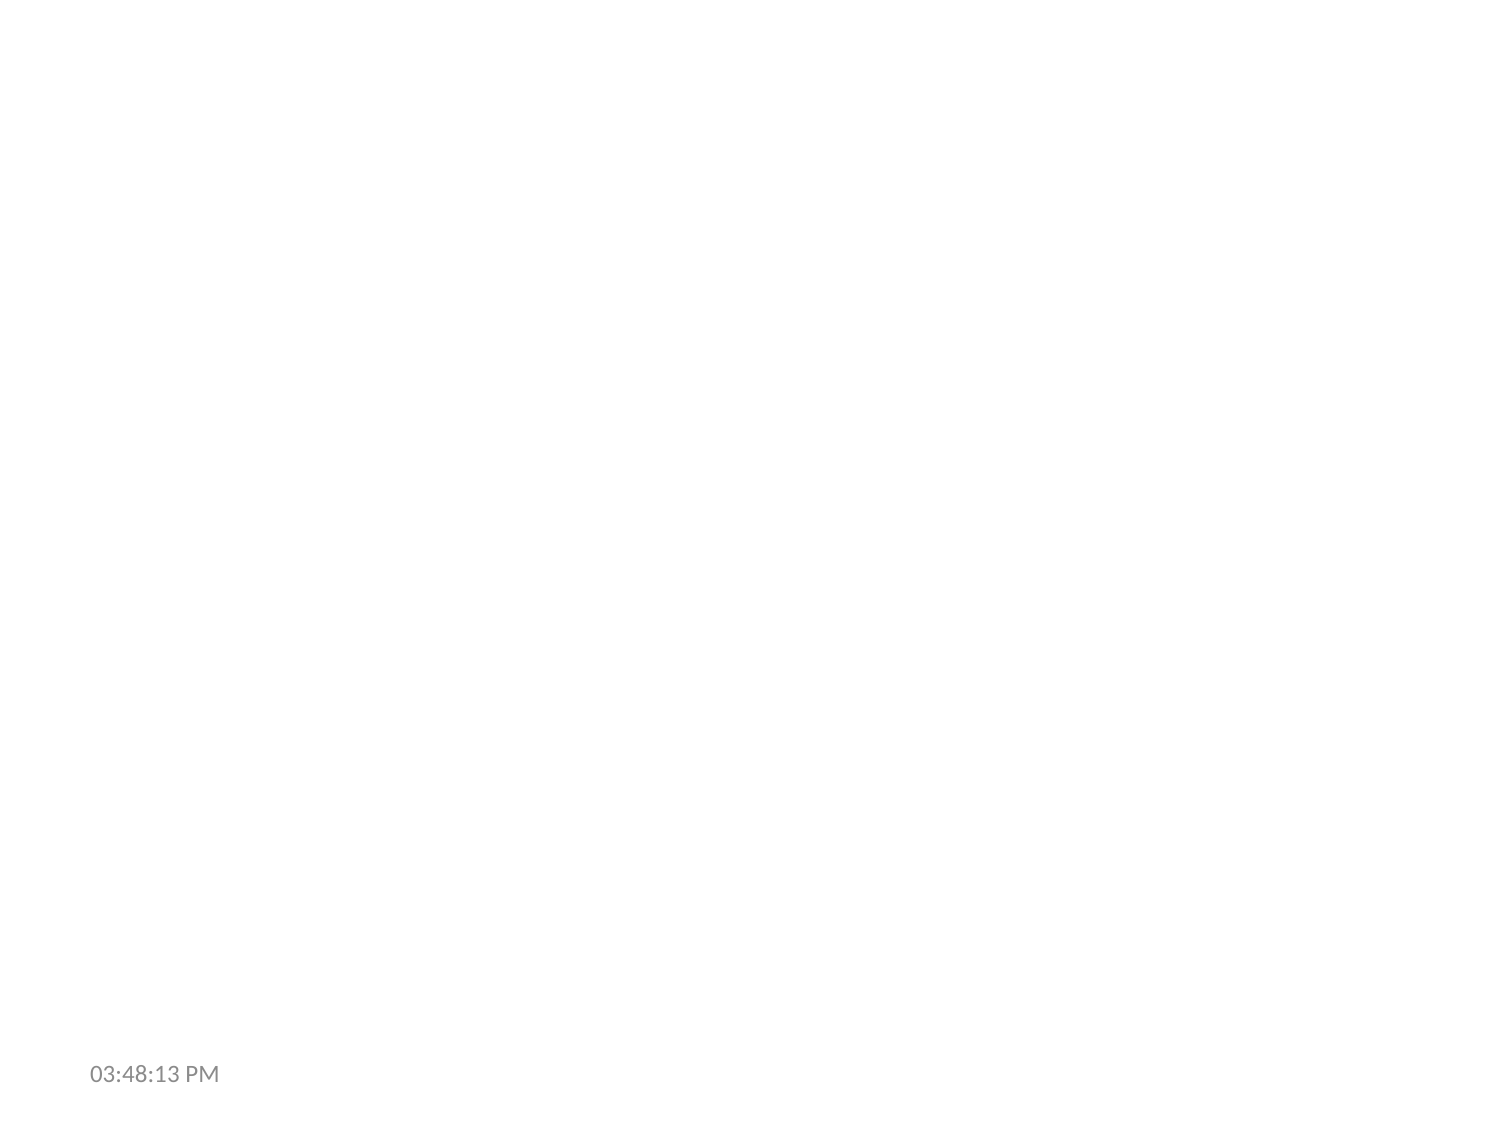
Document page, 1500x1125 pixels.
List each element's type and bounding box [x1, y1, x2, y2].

slide_number [75, 1042, 425, 1103]
